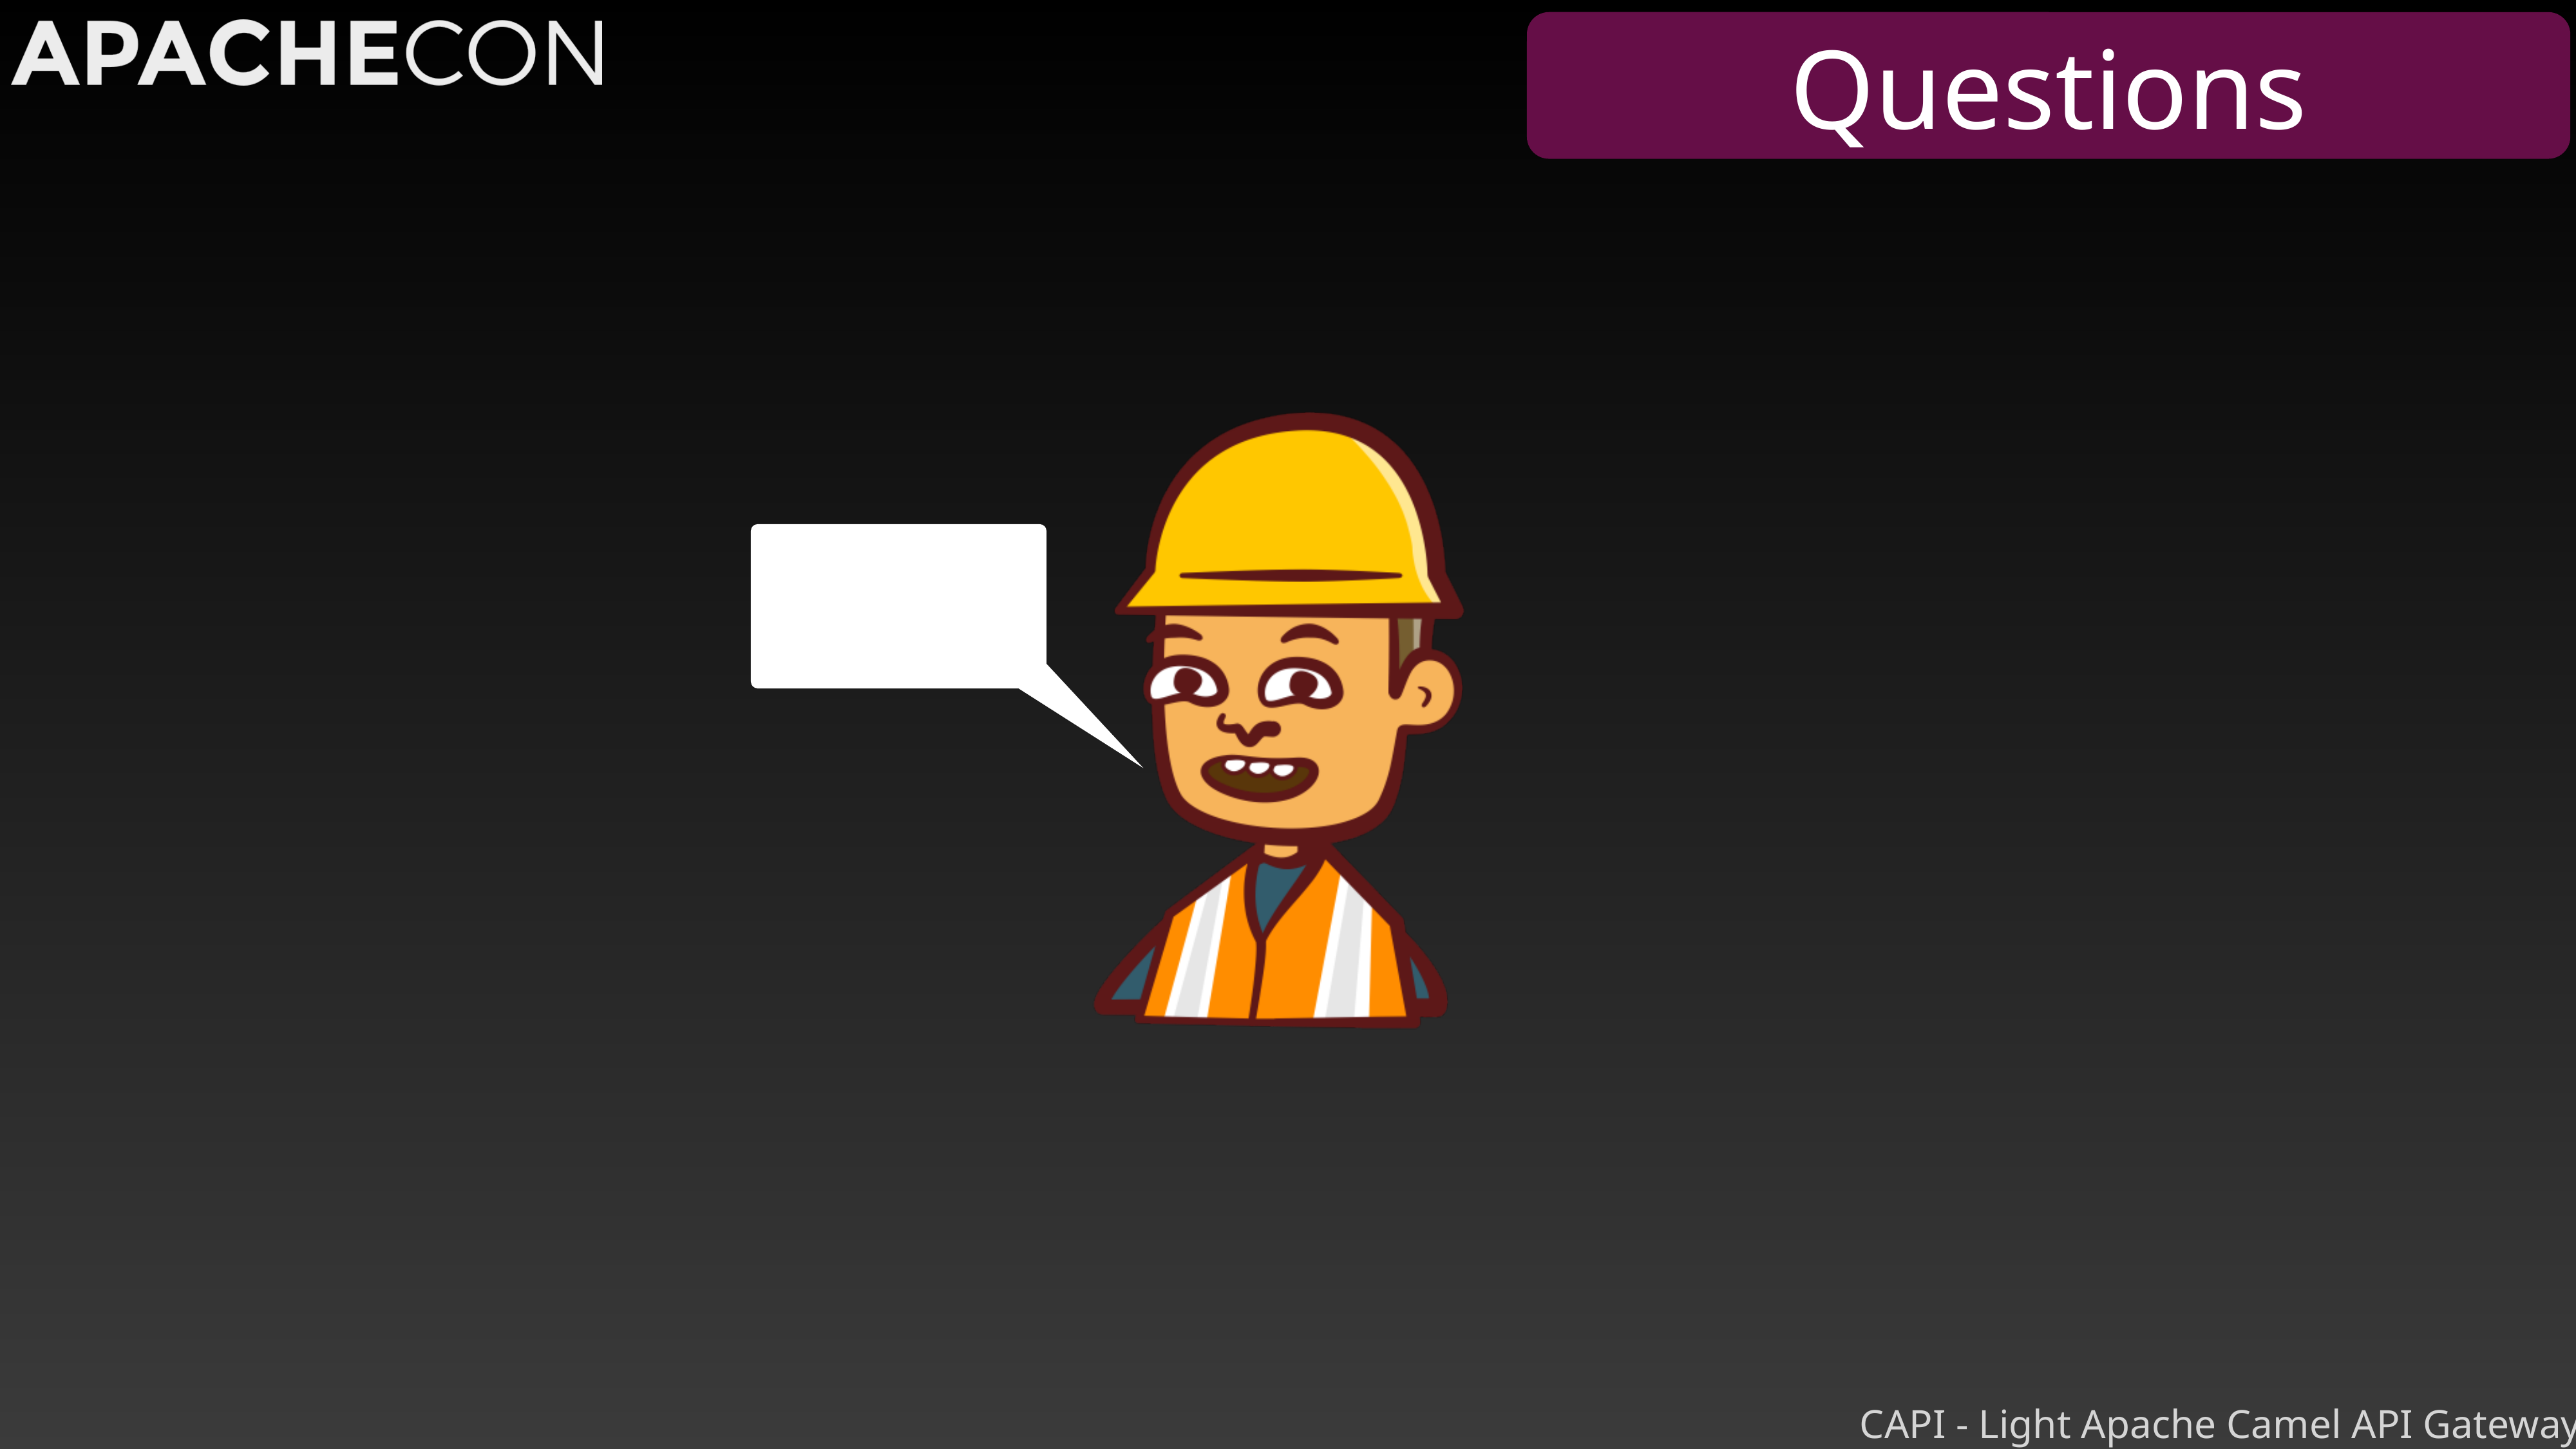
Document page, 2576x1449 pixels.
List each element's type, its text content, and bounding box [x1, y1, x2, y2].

subtitle CAPI - Light Apache Camel API Gateway [1066, 1394, 2576, 1449]
picture [944, 381, 1632, 1068]
text_box Questions [1526, 12, 2571, 159]
picture [11, 19, 602, 86]
text_box [750, 524, 944, 688]
